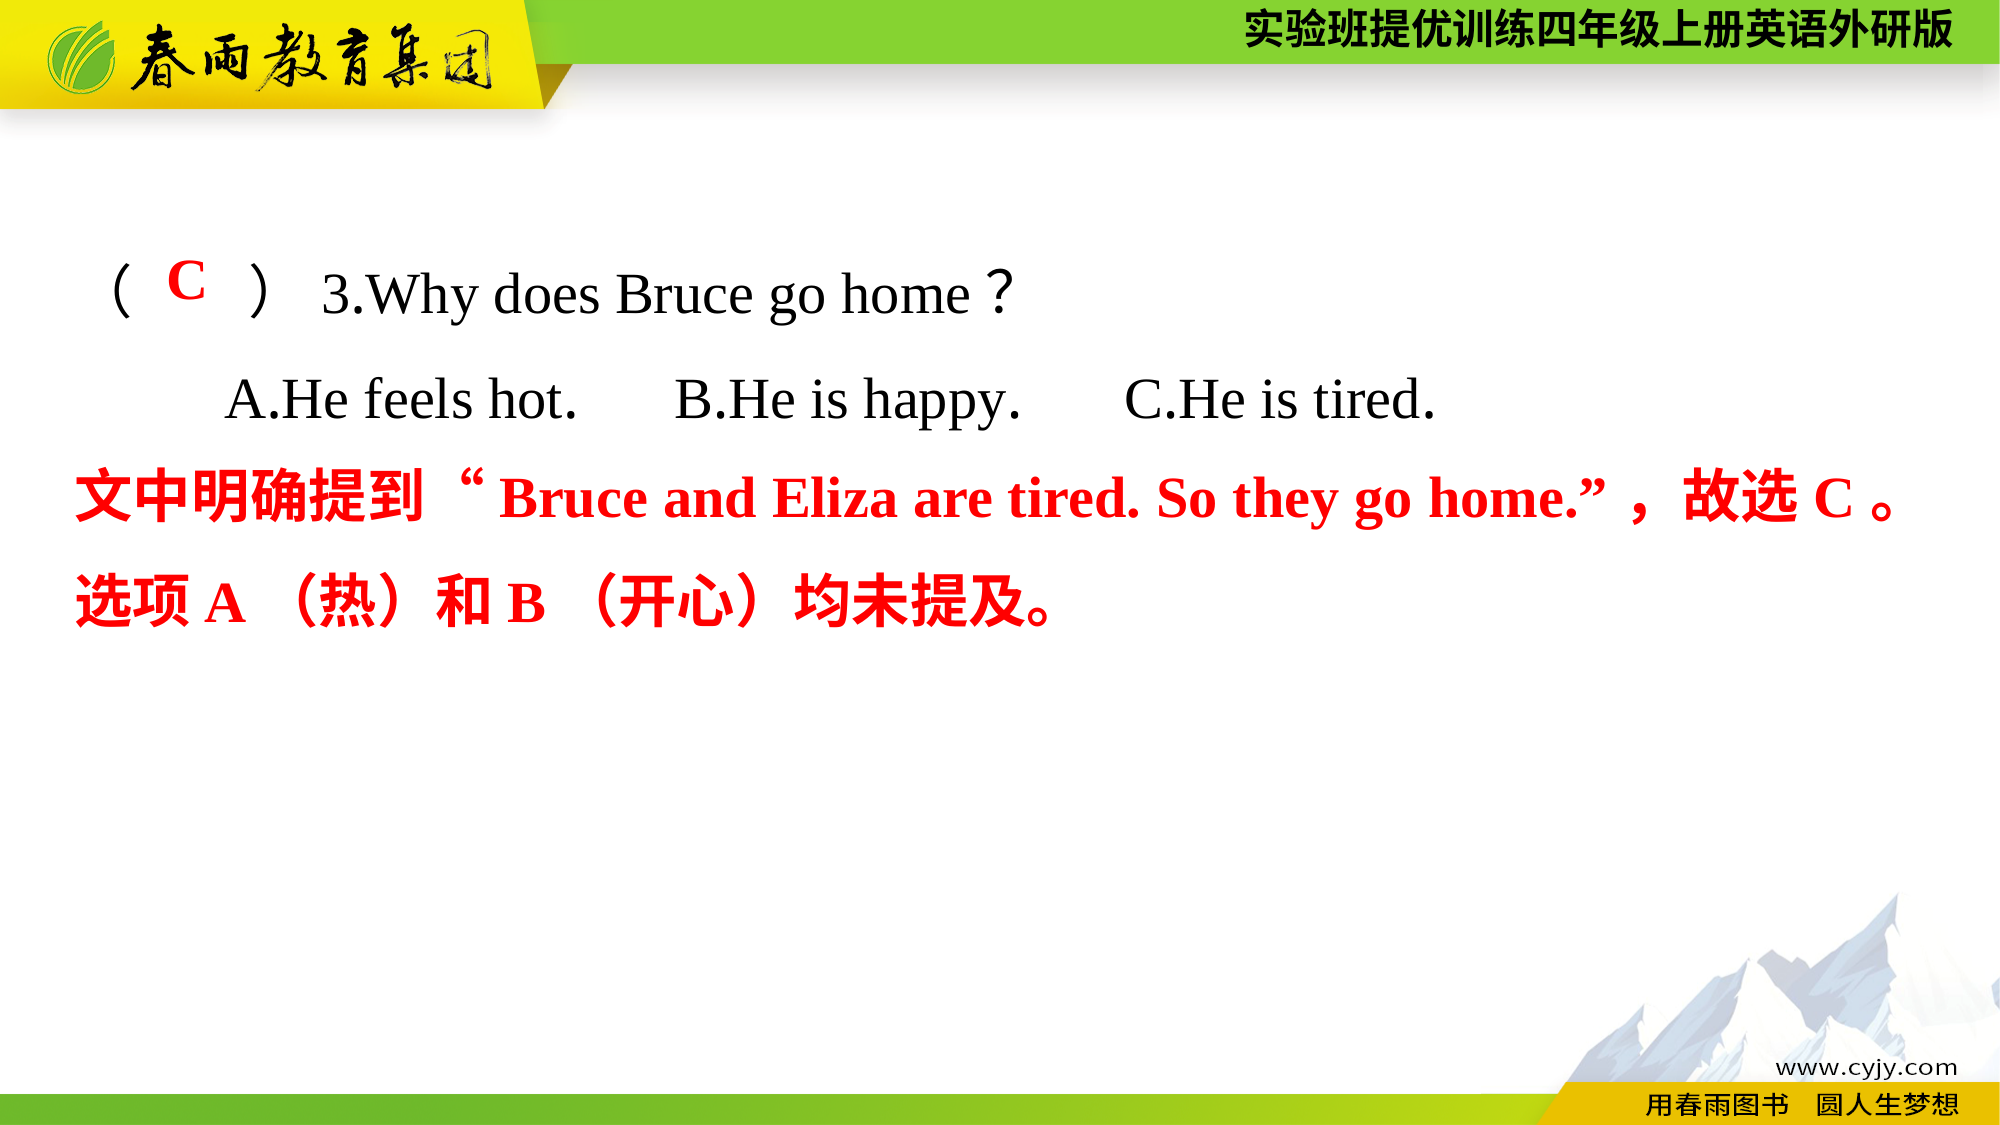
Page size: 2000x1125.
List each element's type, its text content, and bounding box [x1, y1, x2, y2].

list （ ）3.Why does Bruce go home？ A.He feels hot. B.He is happy. C.He is tired. [59, 212, 1944, 416]
text_box C [151, 233, 224, 319]
picture [0, 0, 2000, 1125]
text_box 文中明确提到“Bruce and Eliza are tired. So they go home.”，故选C。选项A（热）和B（开心）均未提及。 [59, 416, 1944, 642]
